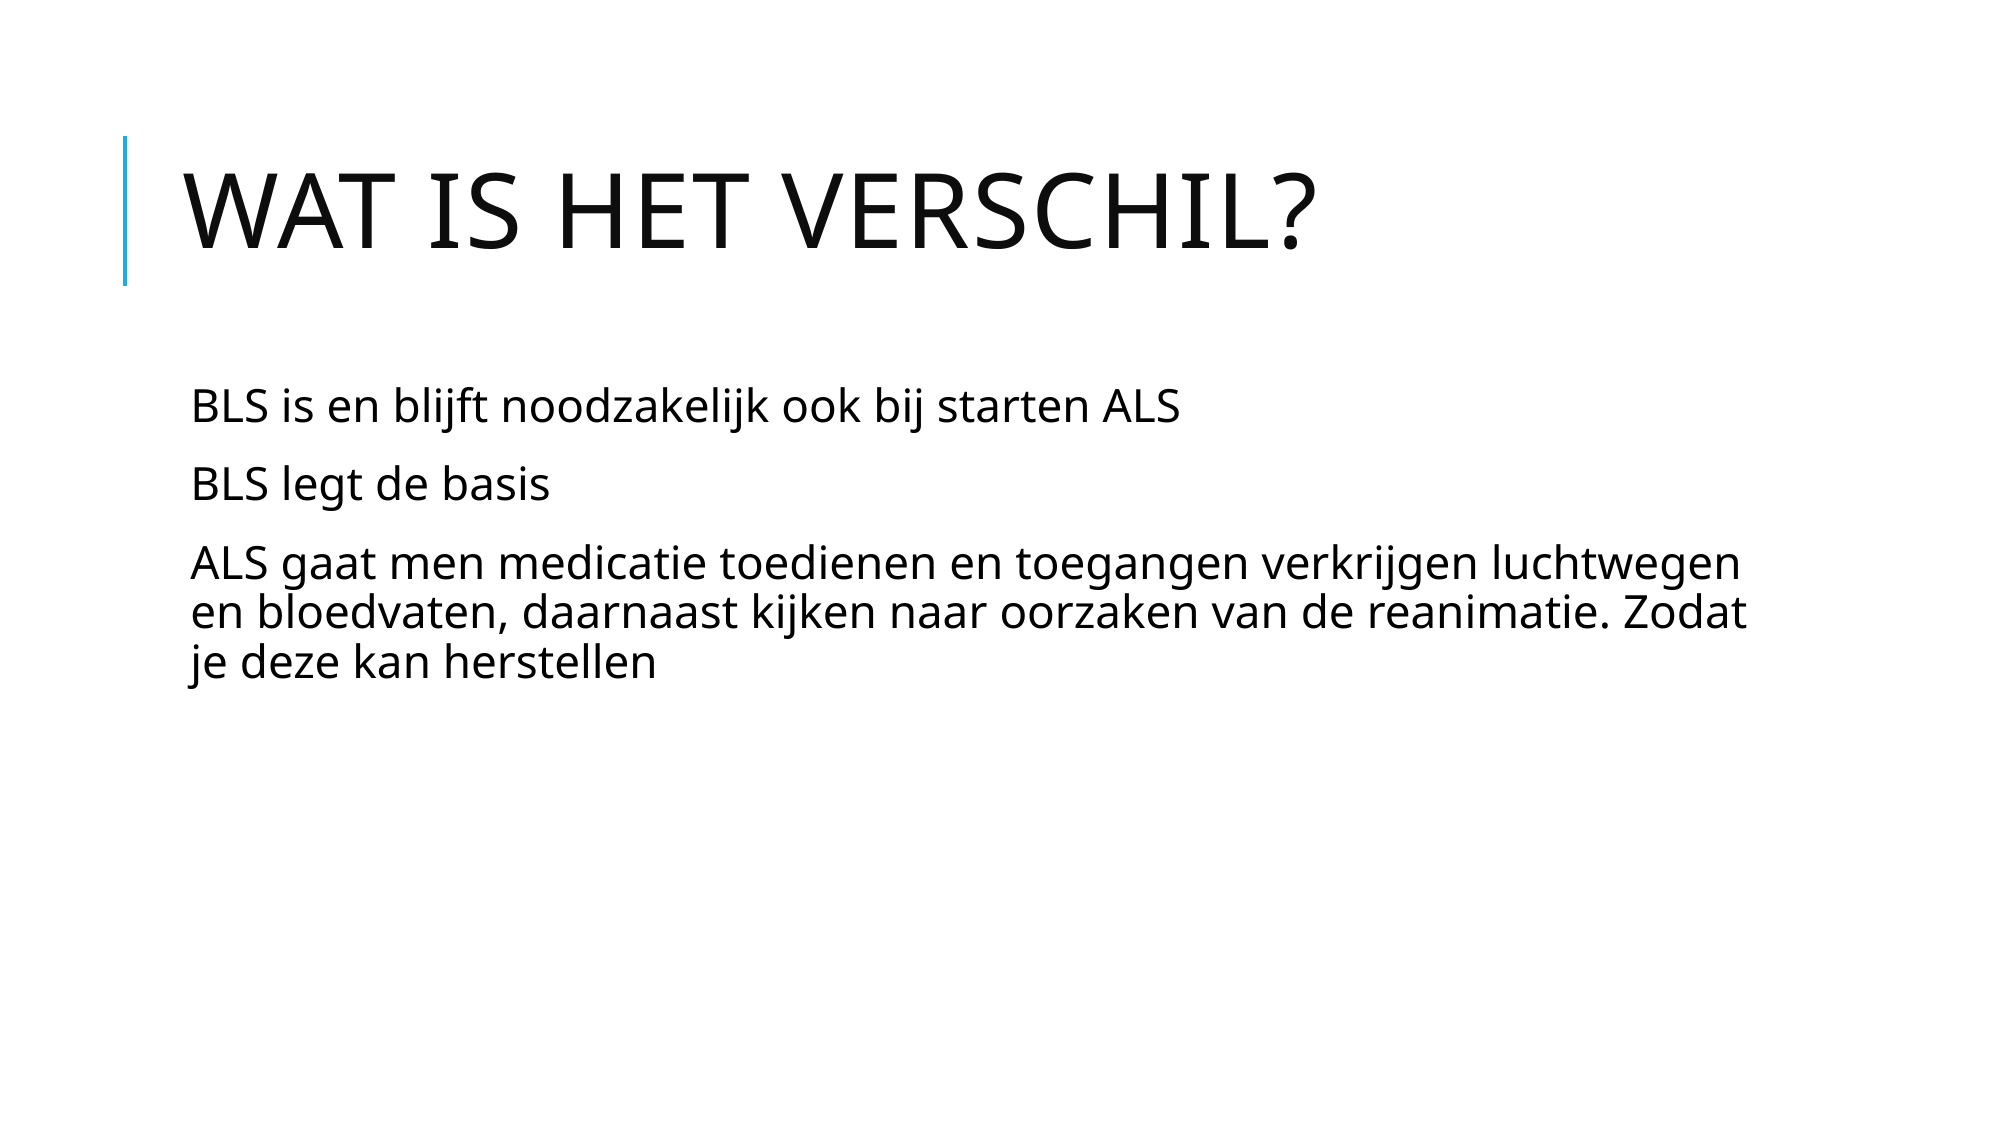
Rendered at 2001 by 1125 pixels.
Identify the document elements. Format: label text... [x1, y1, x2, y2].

list BLS is en blijft noodzakelijk ook bij starten ALS BLS legt de basis ALS gaat men medicatie toedienen en toegangen verkrijgen luchtwegen en bloedvaten, daarnaast kijken naar oorzaken van de reanimatie. Zodat je deze kan herstellen [168, 375, 1763, 1035]
title Wat is het verschil? [168, 96, 1763, 342]
